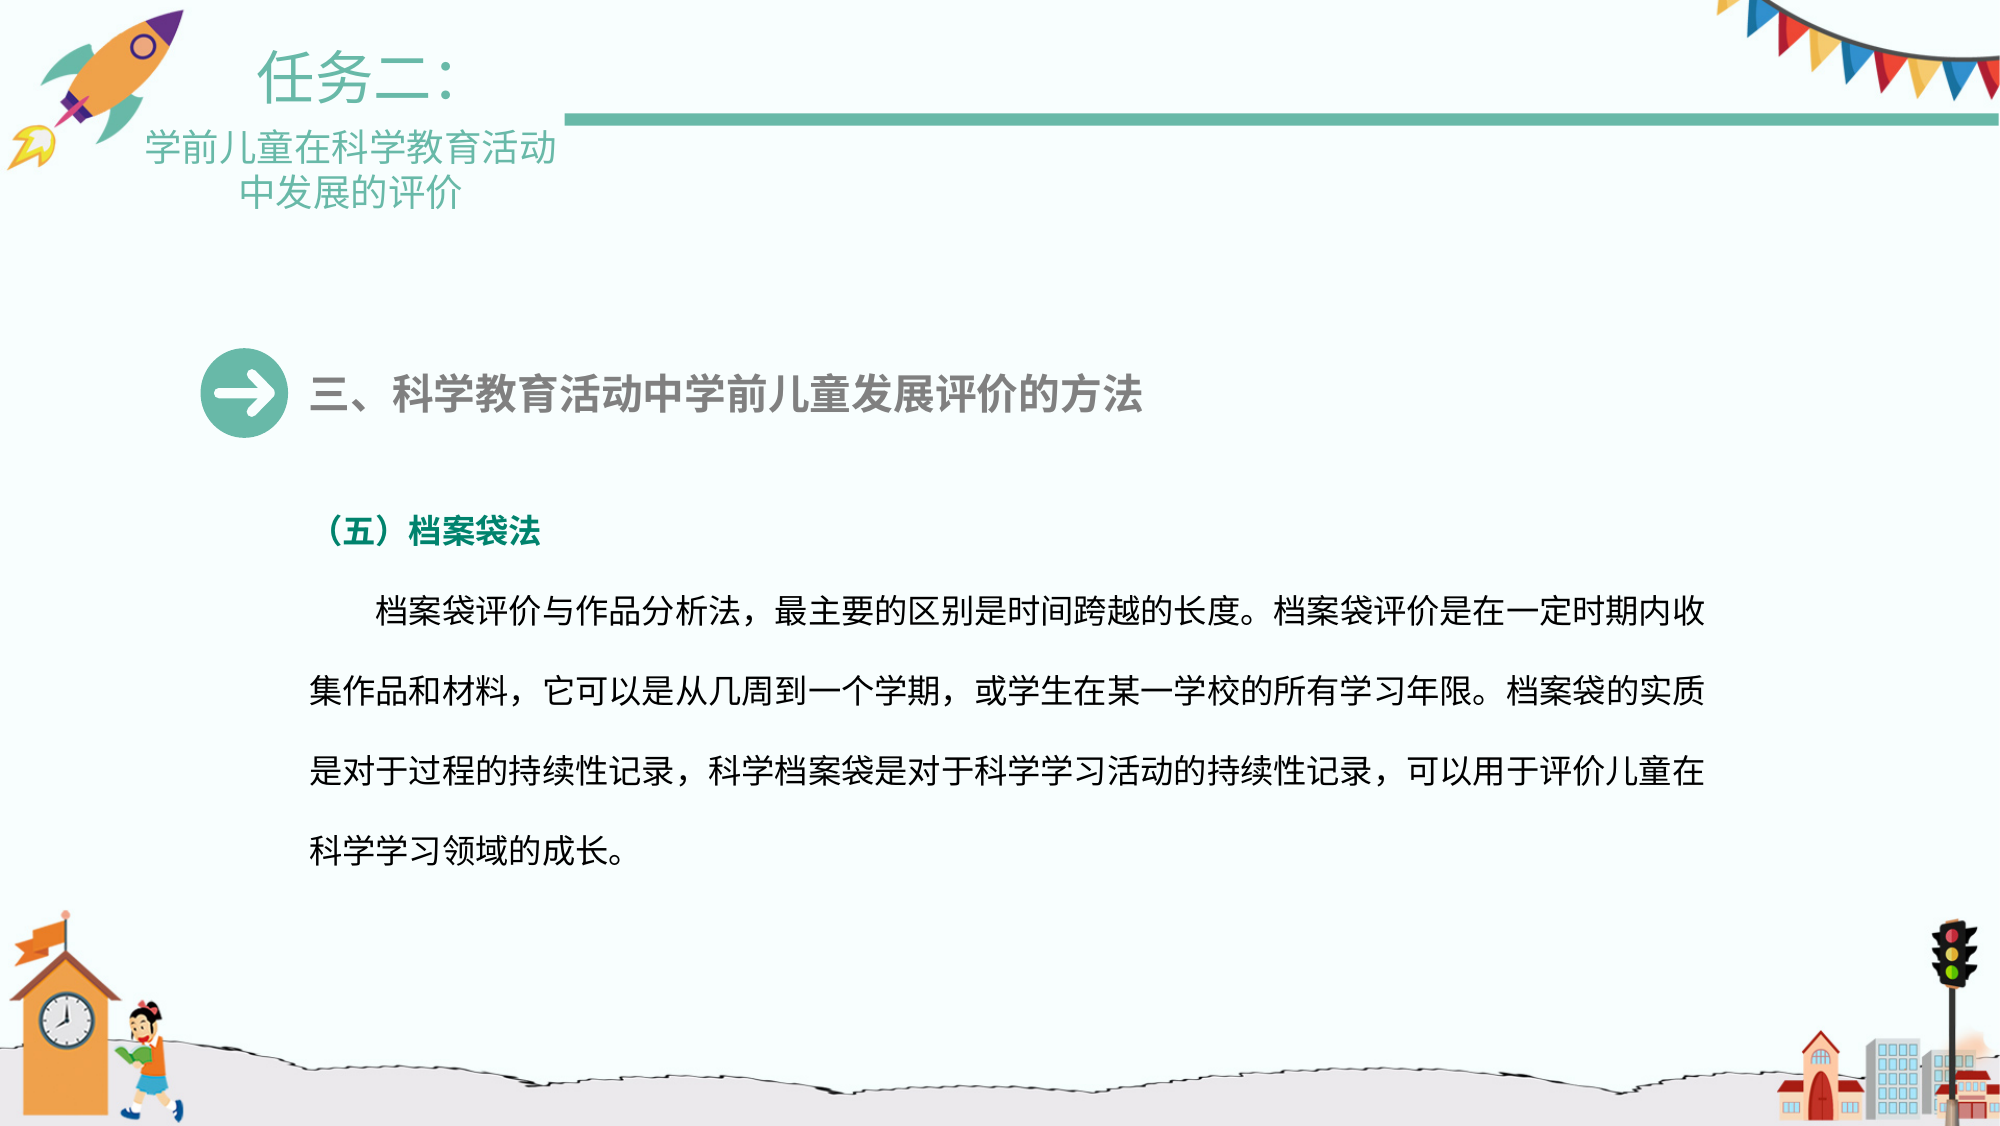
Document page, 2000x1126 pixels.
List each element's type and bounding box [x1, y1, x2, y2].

text_box [85, 40, 1999, 215]
text_box [200, 347, 1738, 883]
picture [0, 0, 2000, 1126]
